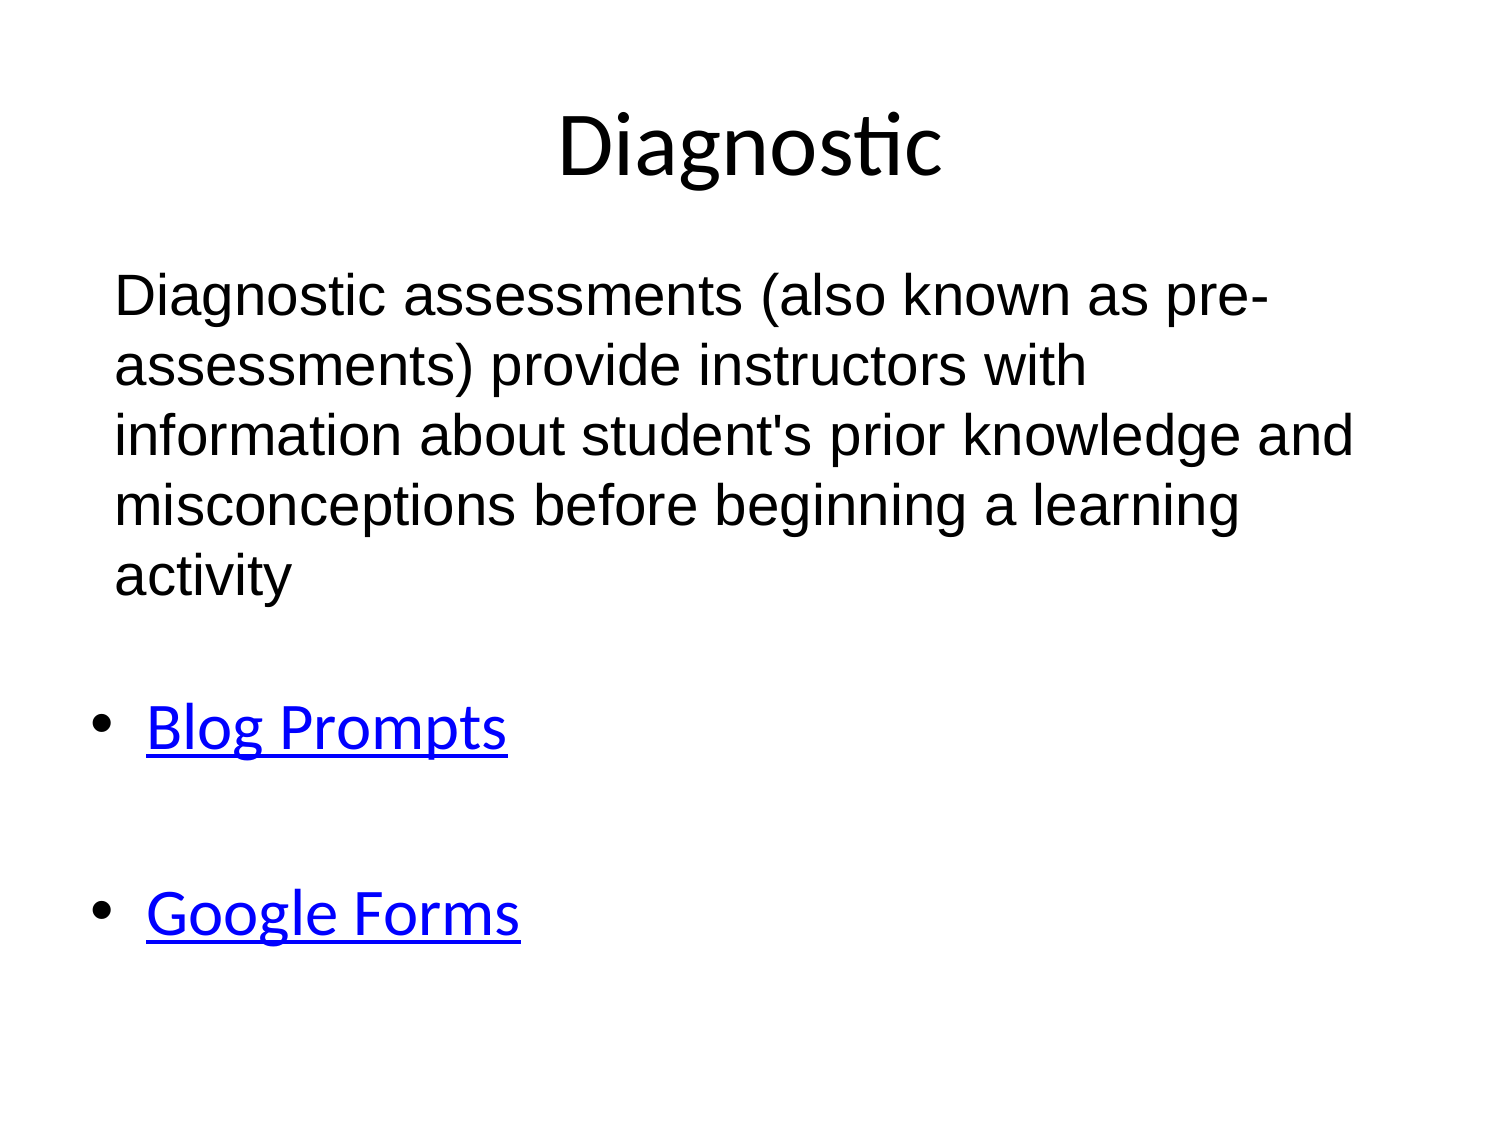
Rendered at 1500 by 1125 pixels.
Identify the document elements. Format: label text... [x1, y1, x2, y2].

text_box Diagnostic assessments (also known as pre-assessments) provide instructors with information about student's prior knowledge and misconceptions before beginning a learning activity [99, 249, 1388, 685]
title Diagnostic [74, 44, 1426, 233]
list Blog Prompts Google Forms [74, 674, 1426, 1125]
